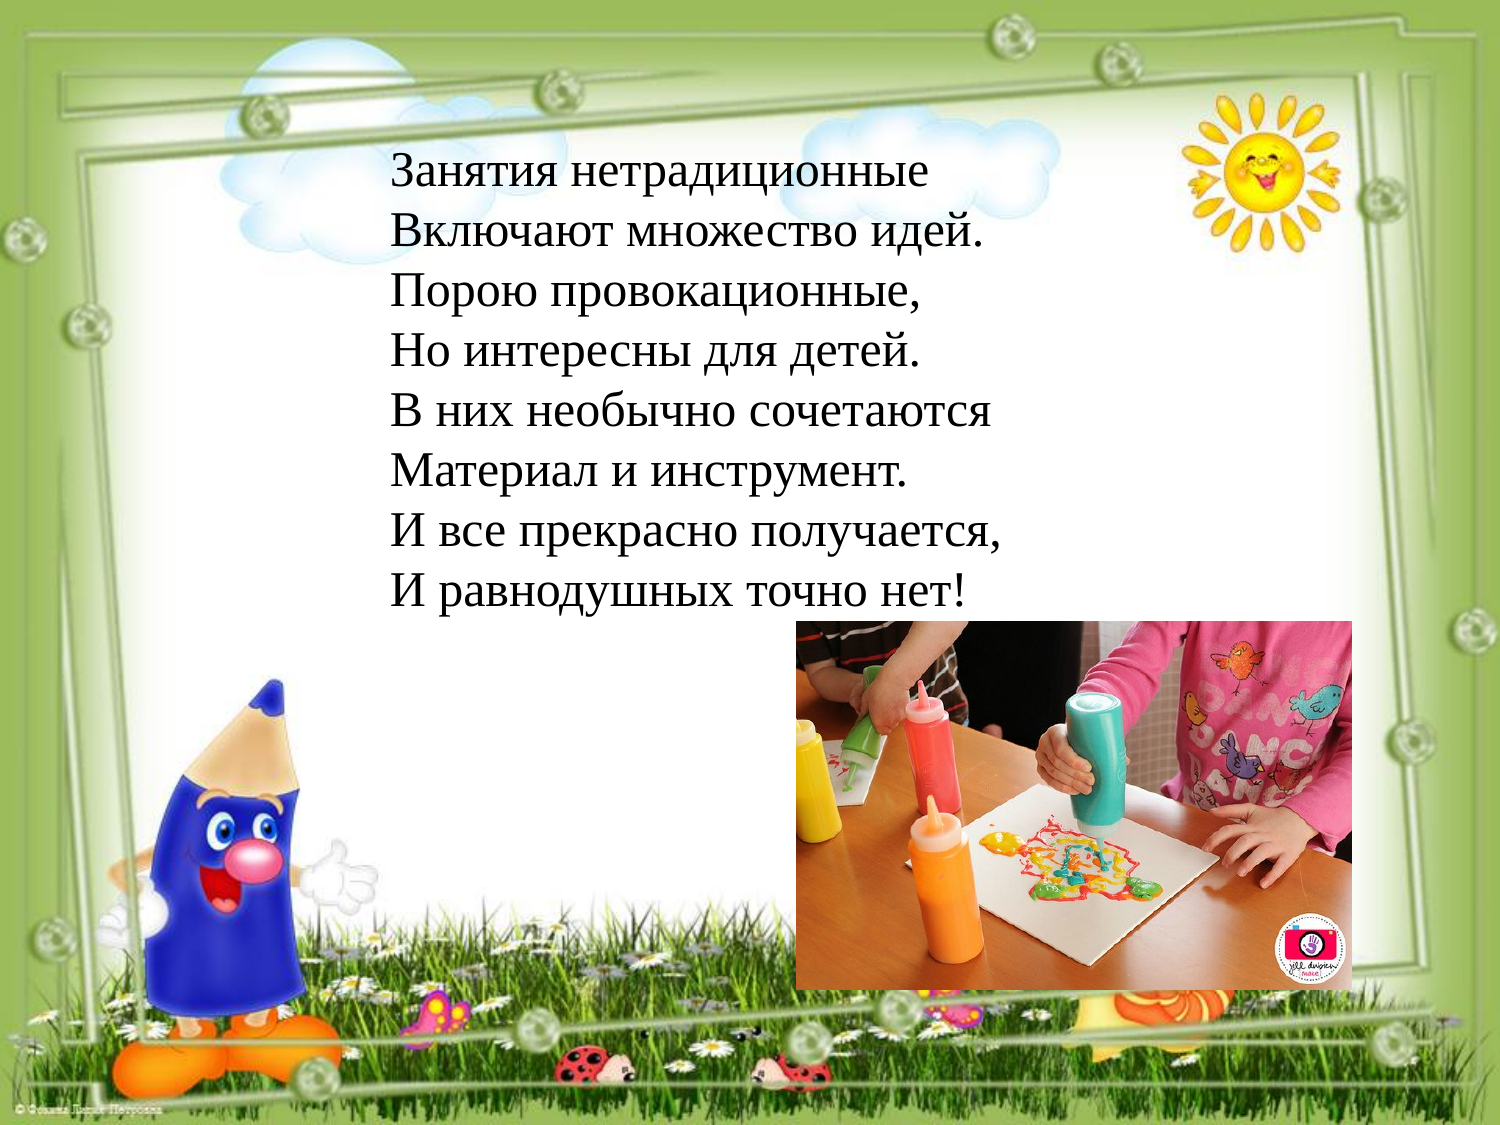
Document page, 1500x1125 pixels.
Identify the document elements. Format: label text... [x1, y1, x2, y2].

picture [0, 0, 1500, 1125]
text_box Занятия нетрадиционные Включают множество идей. Порою провокационные, Но интересны для детей. В них необычно сочетаются Материал и инструмент. И все прекрасно получается, И равнодушных точно нет! [374, 128, 1125, 624]
